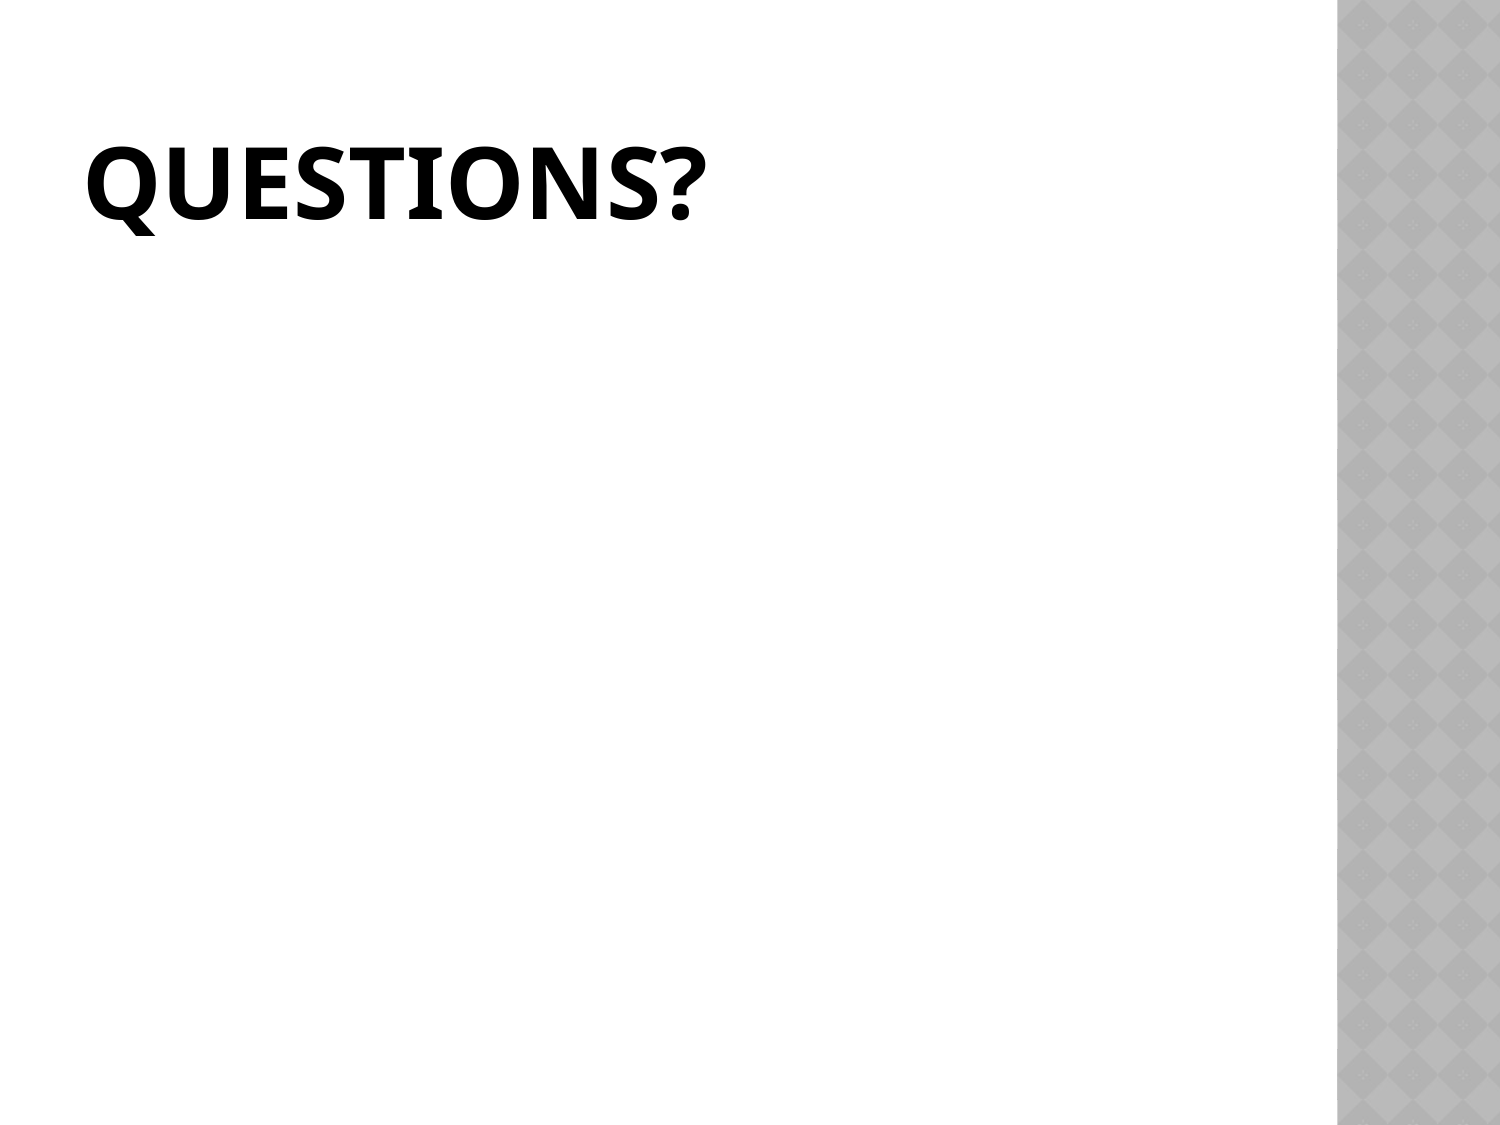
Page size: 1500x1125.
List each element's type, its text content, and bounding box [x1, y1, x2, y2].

title Questions? [75, 52, 1263, 240]
